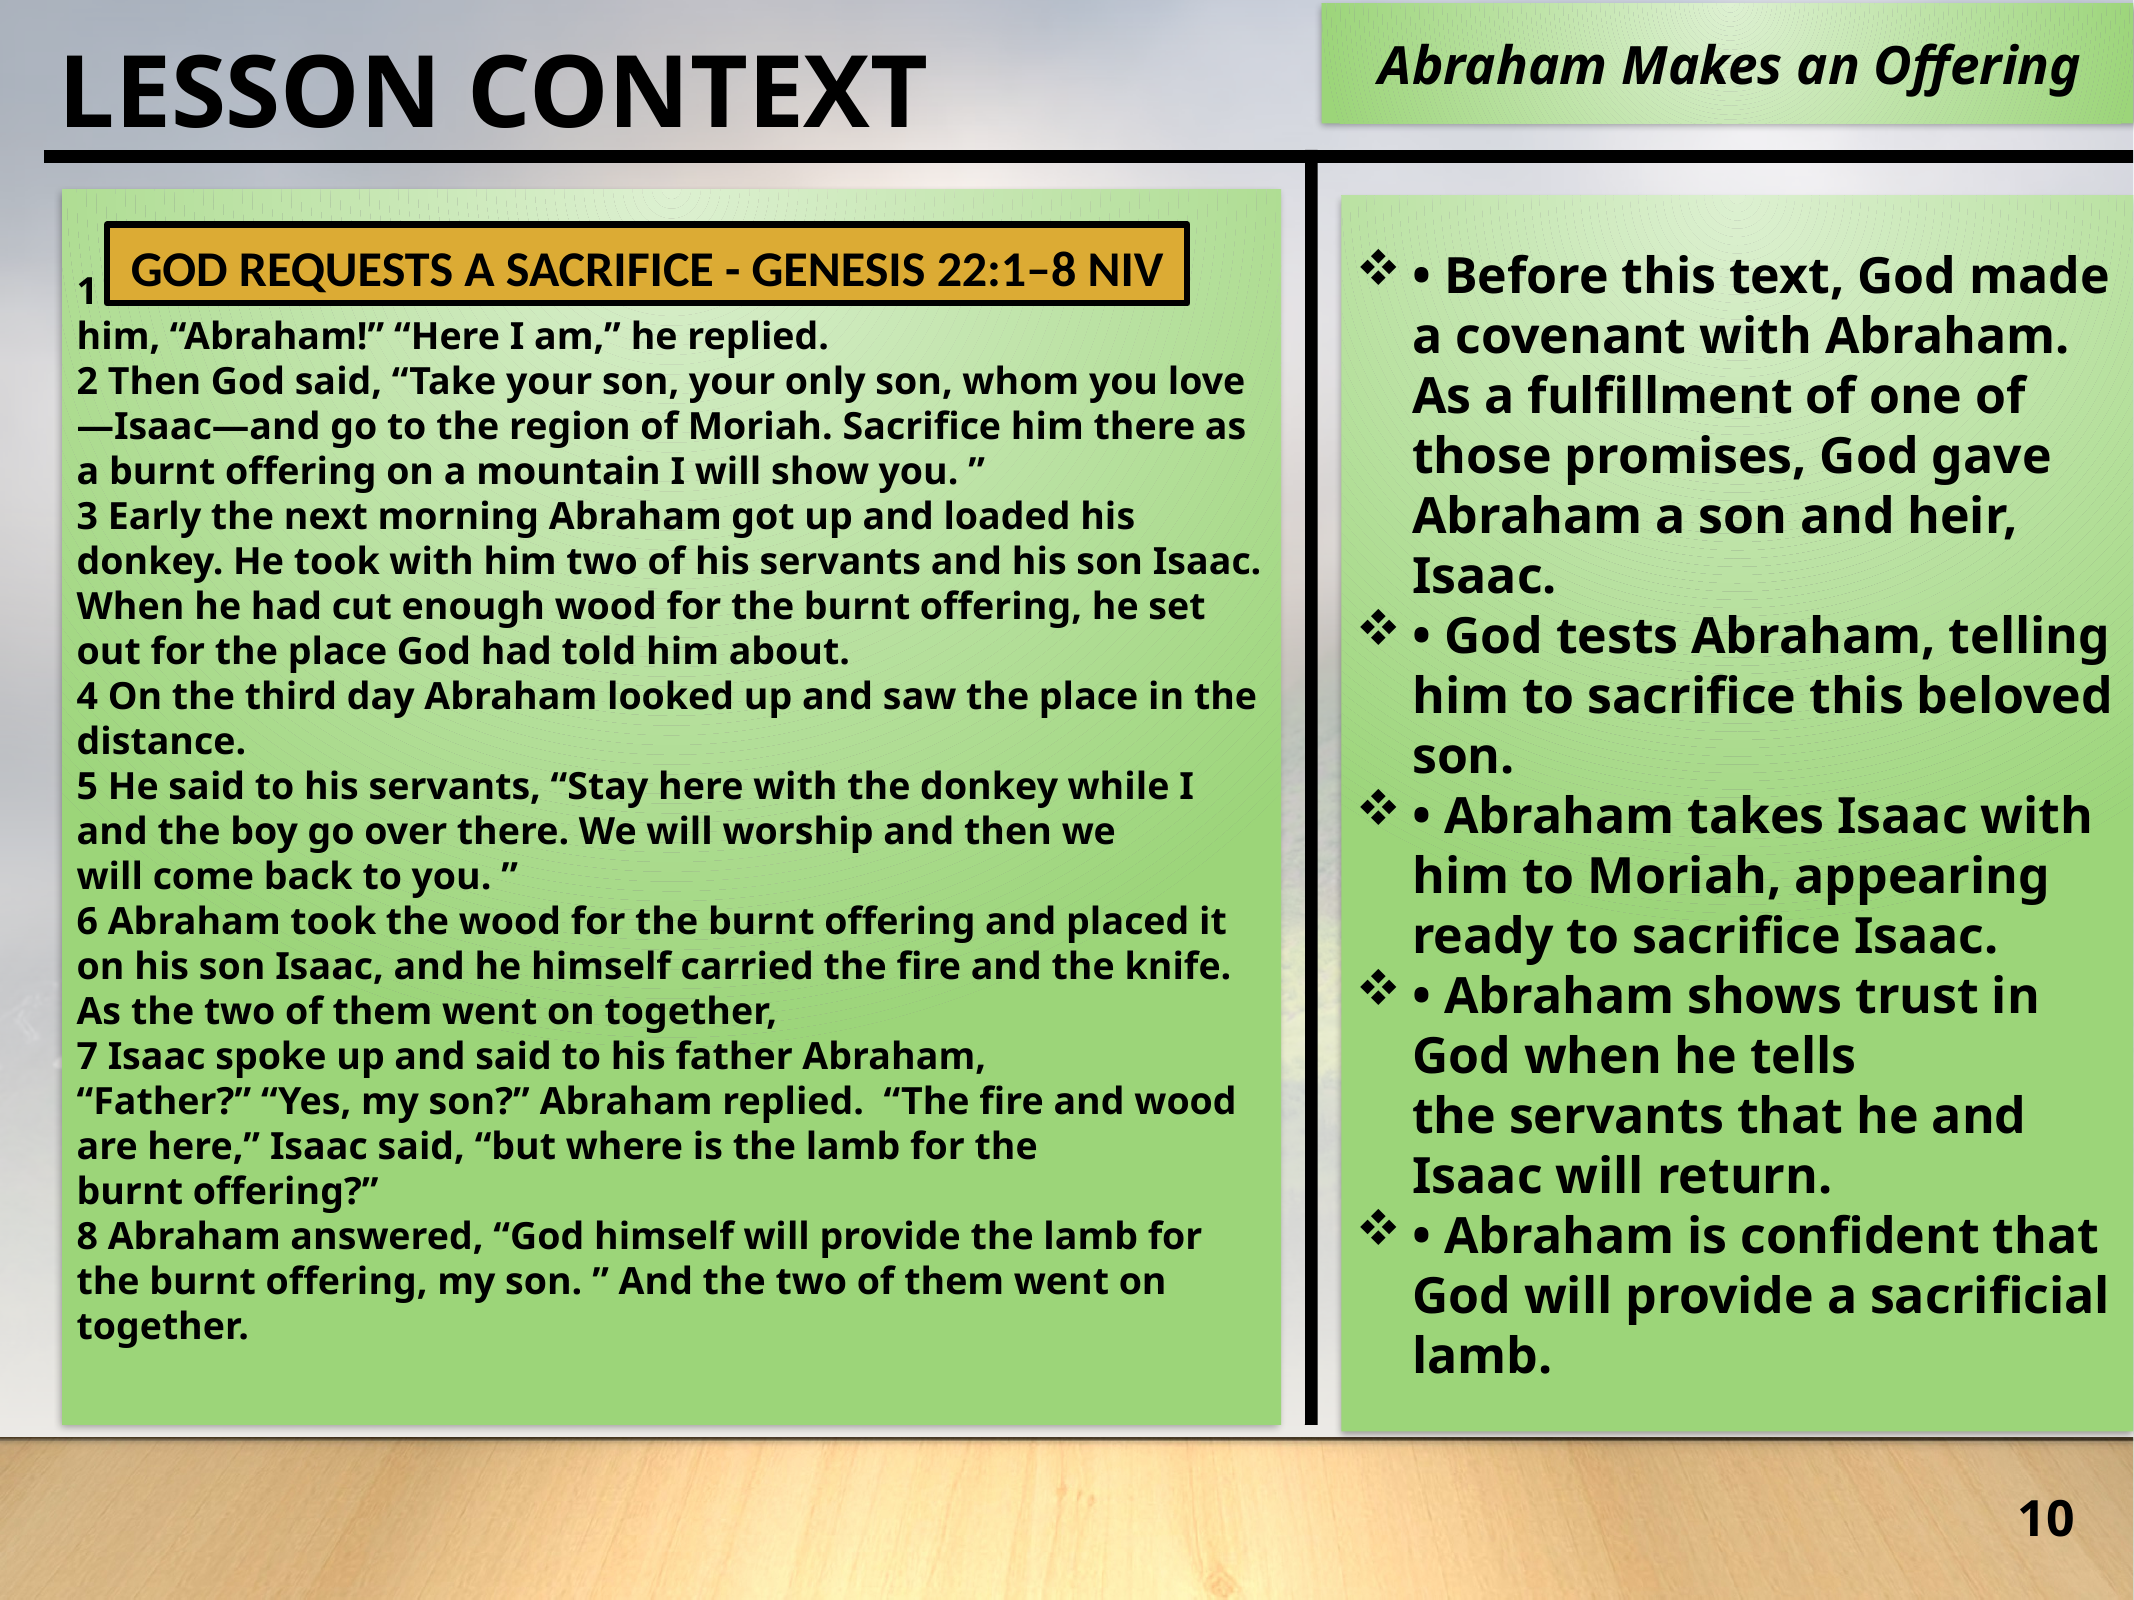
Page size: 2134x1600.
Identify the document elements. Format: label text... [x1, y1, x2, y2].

text_box 10 [2003, 1479, 2109, 1597]
text_box 1 Some time later God tested Abraham. He said to him, “Abraham!” “Here I am,” he replied. 2 Then God said, “Take your son, your only son, whom you love—Isaac—and go to the region of Moriah. Sacrifice him there as a burnt offering on a mountain I will show you. ” 3 Early the next morning Abraham got up and loaded his donkey. He took with him two of his servants and his son Isaac. When he had cut enough wood for the burnt offering, he set out for the place God had told him about. 4 On the third day Abraham looked up and saw the place in the distance. 5 He said to his servants, “Stay here with the donkey while I and the boy go over there. We will worship and then we will come back to you. ” 6 Abraham took the wood for the burnt offering and placed it on his son Isaac, and he himself carried the fire and the knife. As the two of them went on together, 7 Isaac spoke up and said to his father Abraham, “Father?” “Yes, my son?” Abraham replied. “The fire and wood are here,” Isaac said, “but where is the lamb for the burnt offering?” 8 Abraham answered, “God himself will provide the lamb for the burnt offering, my son. ” And the two of them went on together. [62, 189, 1282, 1425]
text_box LESSON CONTEXT [43, 75, 1502, 150]
text_box God Requests a Sacrifice - Genesis 22:1–8 NIV [107, 224, 1188, 304]
text_box • Before this text, God made a covenant with Abraham. As a fulfillment of one of those promises, God gave Abraham a son and heir, Isaac. • God tests Abraham, telling him to sacrifice this beloved son. • Abraham takes Isaac with him to Moriah, appearing ready to sacrifice Isaac. • Abraham shows trust in God when he tells the servants that he and Isaac will return. • Abraham is confident that God will provide a sacrificial lamb. [1341, 195, 2134, 1432]
text_box Abraham Makes an Offering [1321, 3, 2134, 124]
text_box [0, 0, 2134, 75]
picture [0, 1437, 2134, 1600]
